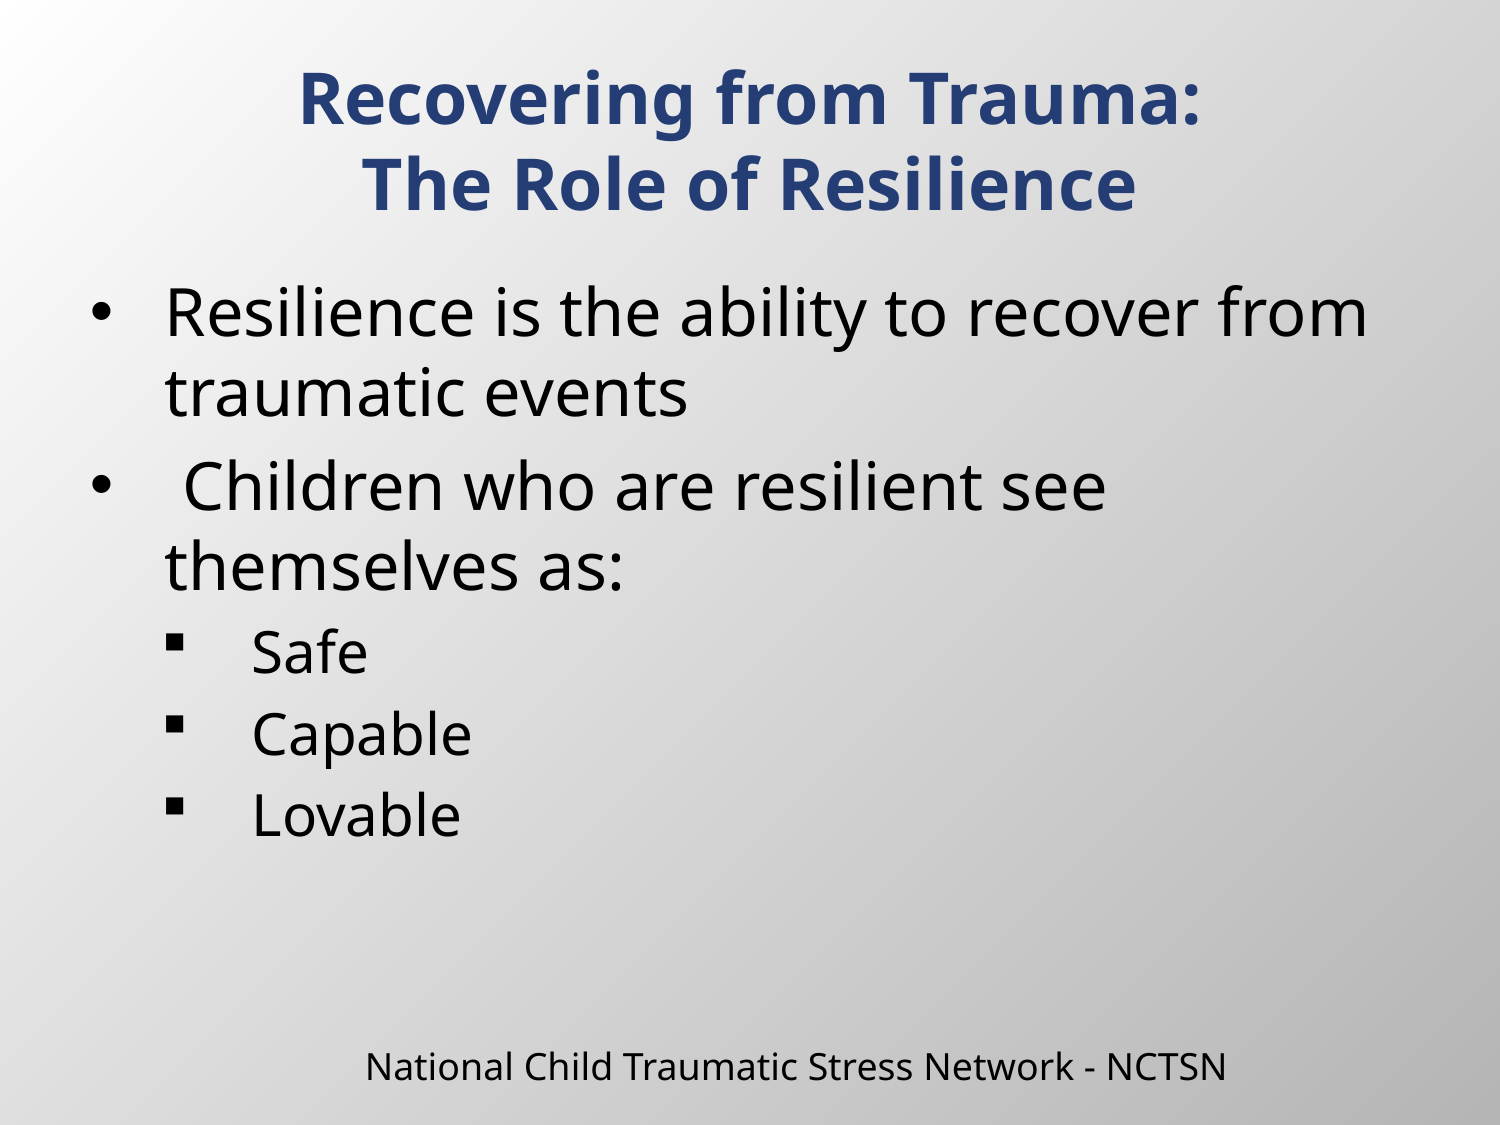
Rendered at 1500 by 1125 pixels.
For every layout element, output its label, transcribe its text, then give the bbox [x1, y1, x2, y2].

list Resilience is the ability to recover from traumatic events Children who are resilient see themselves as: Safe Capable Lovable [75, 262, 1425, 1035]
text_box National Child Traumatic Stress Network - NCTSN [349, 1035, 1457, 1096]
title Recovering from Trauma: The Role of Resilience [75, 45, 1425, 233]
